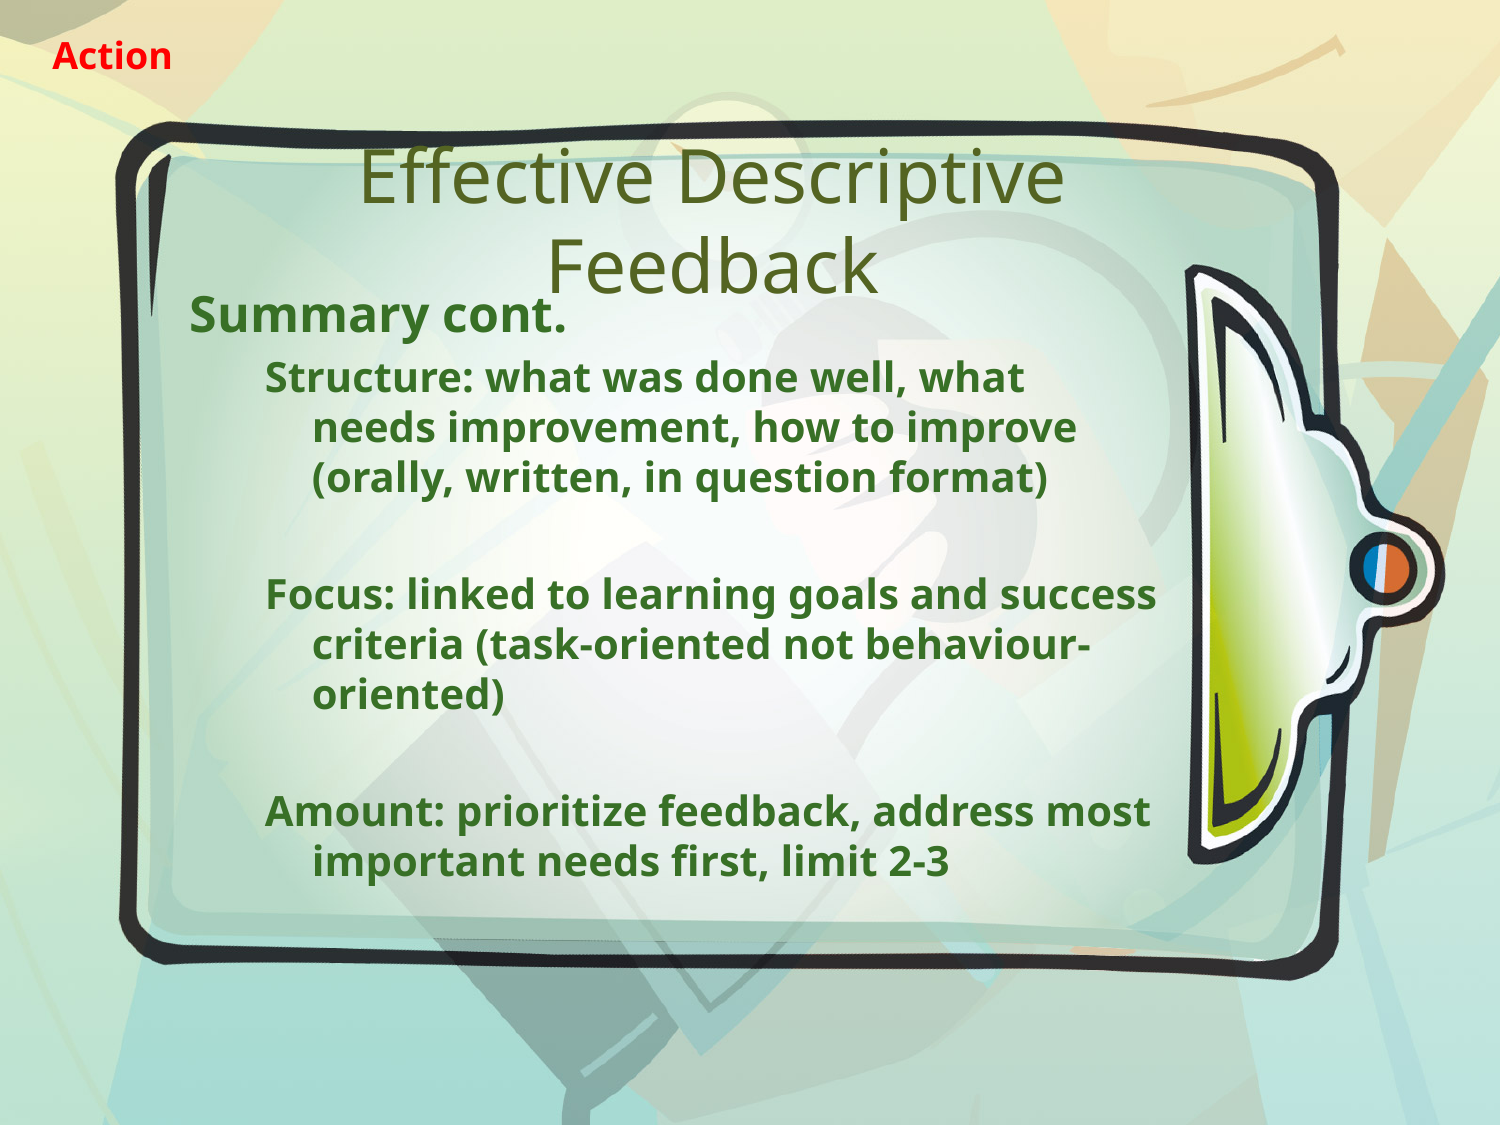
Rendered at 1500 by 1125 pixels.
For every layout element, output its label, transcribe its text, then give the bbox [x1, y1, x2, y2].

list Summary cont. Structure: what was done well, what needs improvement, how to improve (orally, written, in question format) Focus: linked to learning goals and success criteria (task-oriented not behaviour-oriented) Amount: prioritize feedback, address most important needs first, limit 2-3 [174, 274, 1176, 1038]
picture [0, 0, 1500, 1125]
text_box Action [37, 24, 189, 85]
title Effective Descriptive Feedback [174, 162, 1251, 276]
